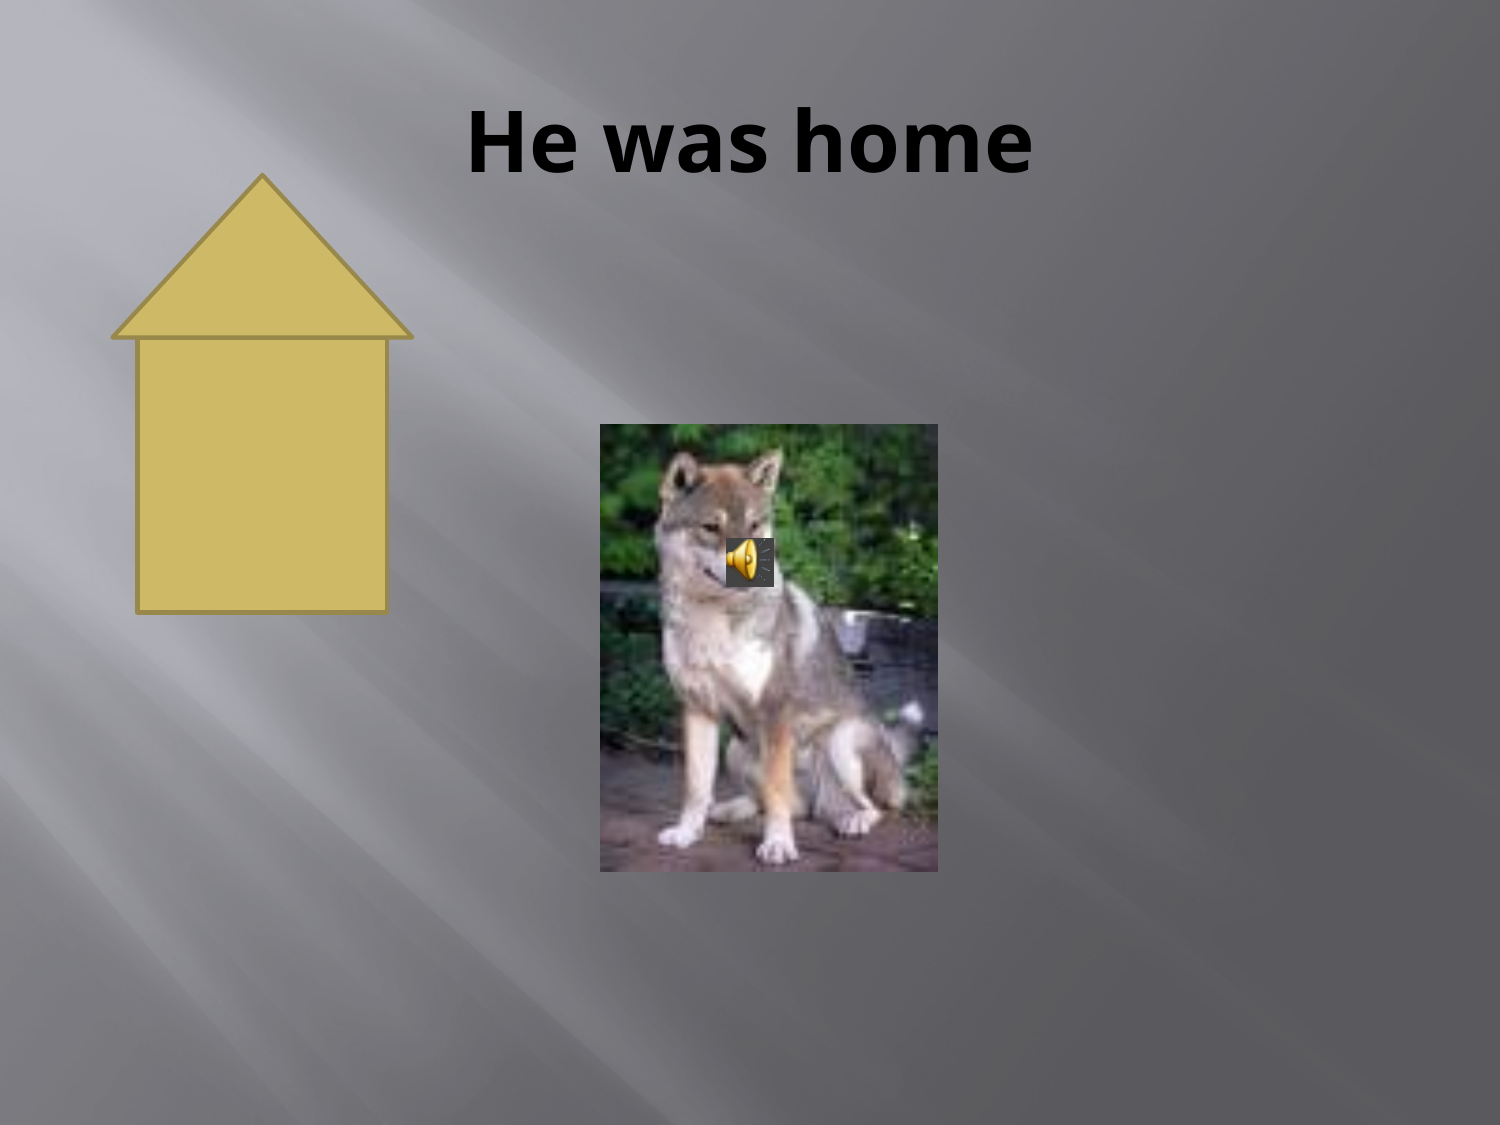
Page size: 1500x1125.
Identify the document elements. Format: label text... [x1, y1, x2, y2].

picture [599, 424, 938, 872]
text_box [110, 172, 415, 340]
title He was home [75, 45, 1425, 233]
text_box [135, 340, 389, 615]
